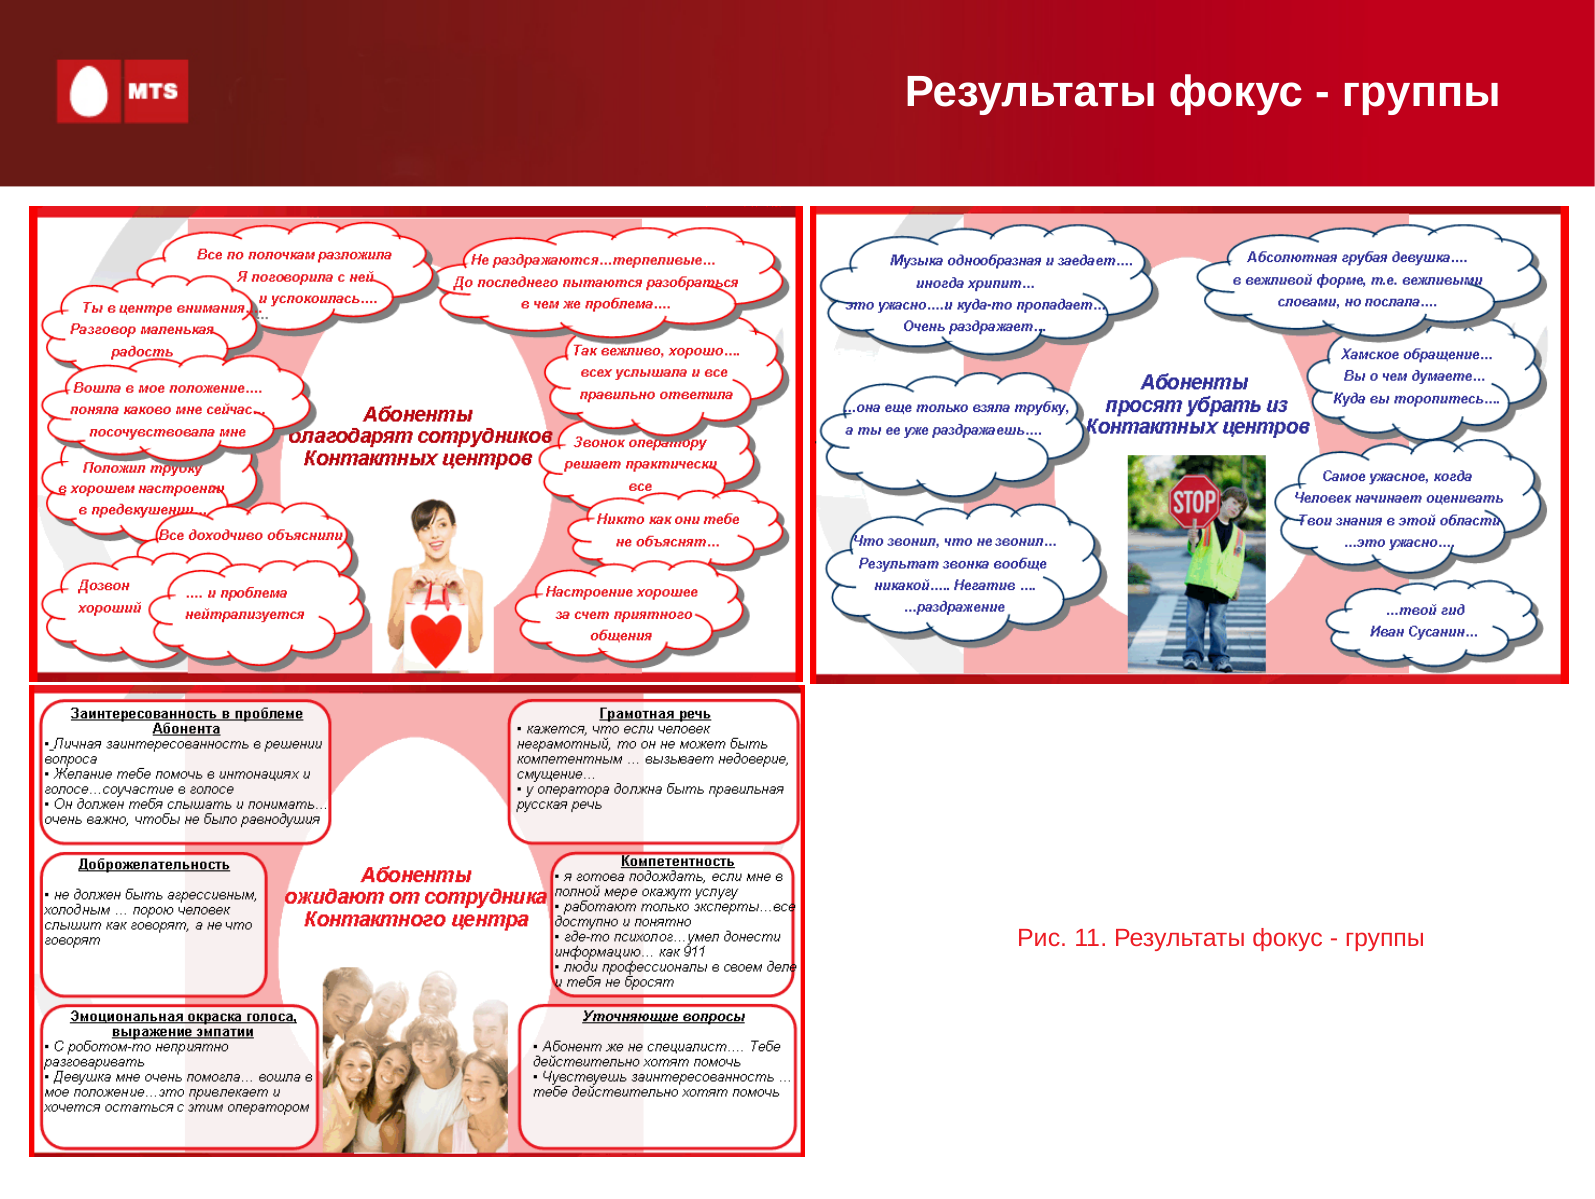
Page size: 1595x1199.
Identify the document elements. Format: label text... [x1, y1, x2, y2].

picture [0, 0, 1595, 1199]
text_box Рис. 11. Результаты фокус - группы [1002, 897, 1441, 959]
text_box Результаты фокус - группы [235, 62, 1501, 123]
